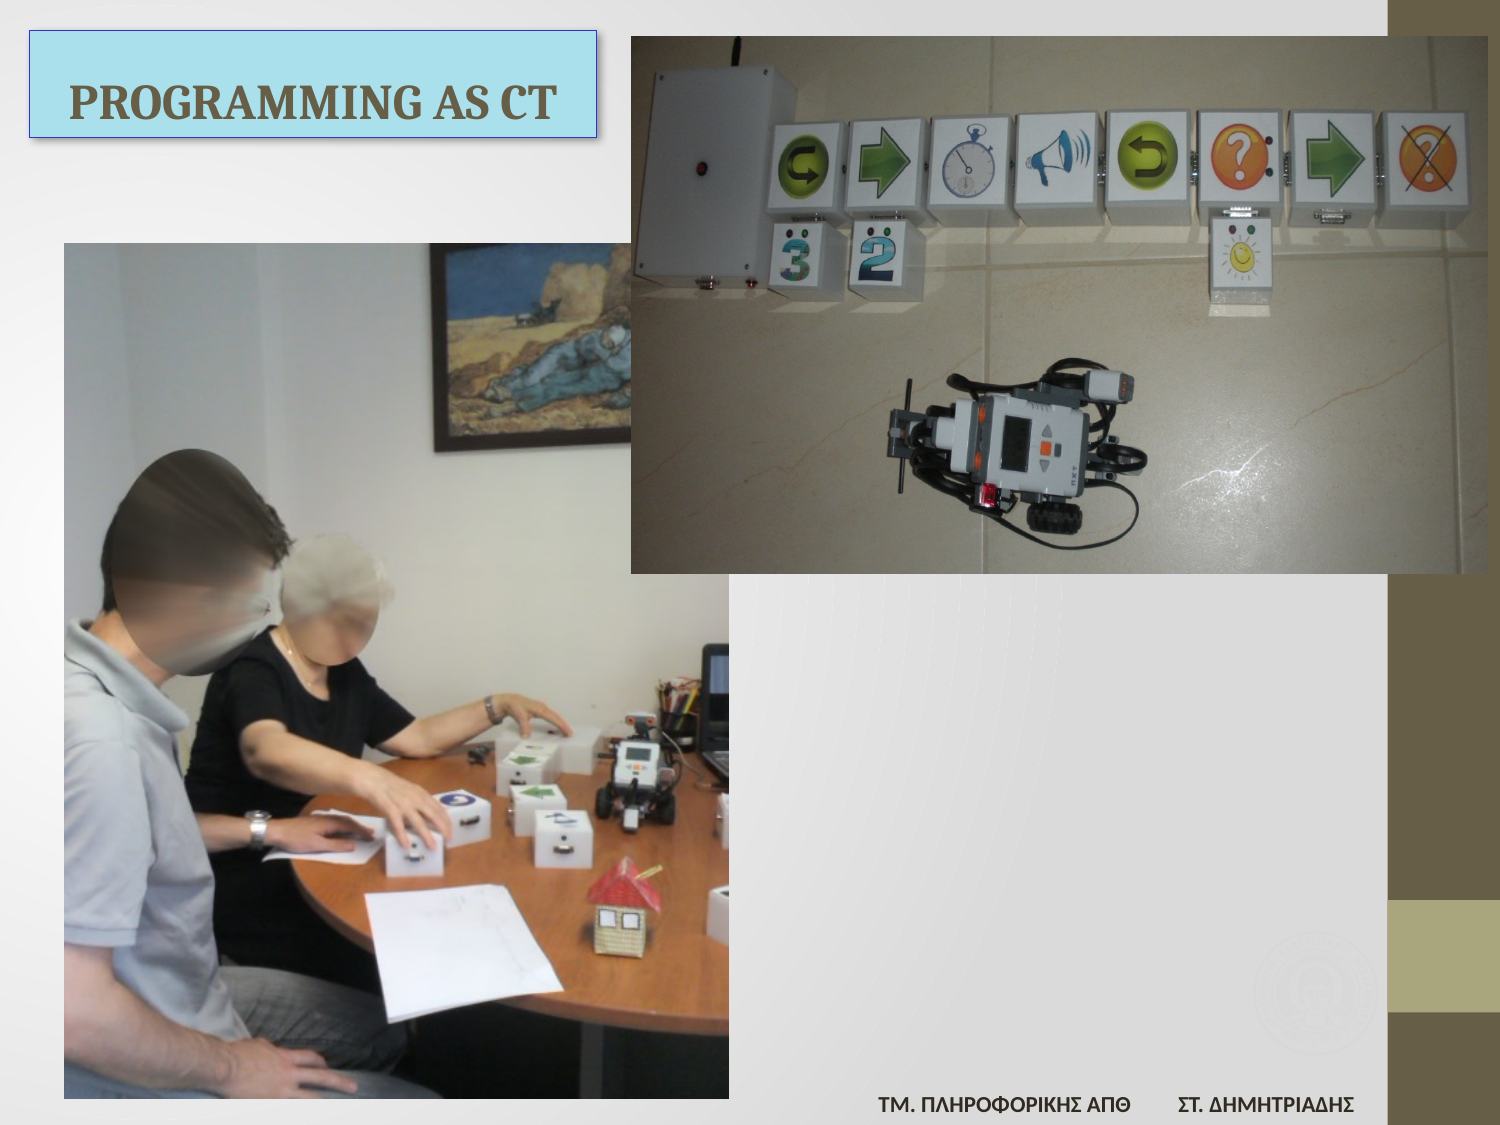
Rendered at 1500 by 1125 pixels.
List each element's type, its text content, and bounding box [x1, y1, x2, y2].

picture [64, 35, 1489, 1099]
text_box PROGRAMMING AS CT [29, 30, 597, 138]
